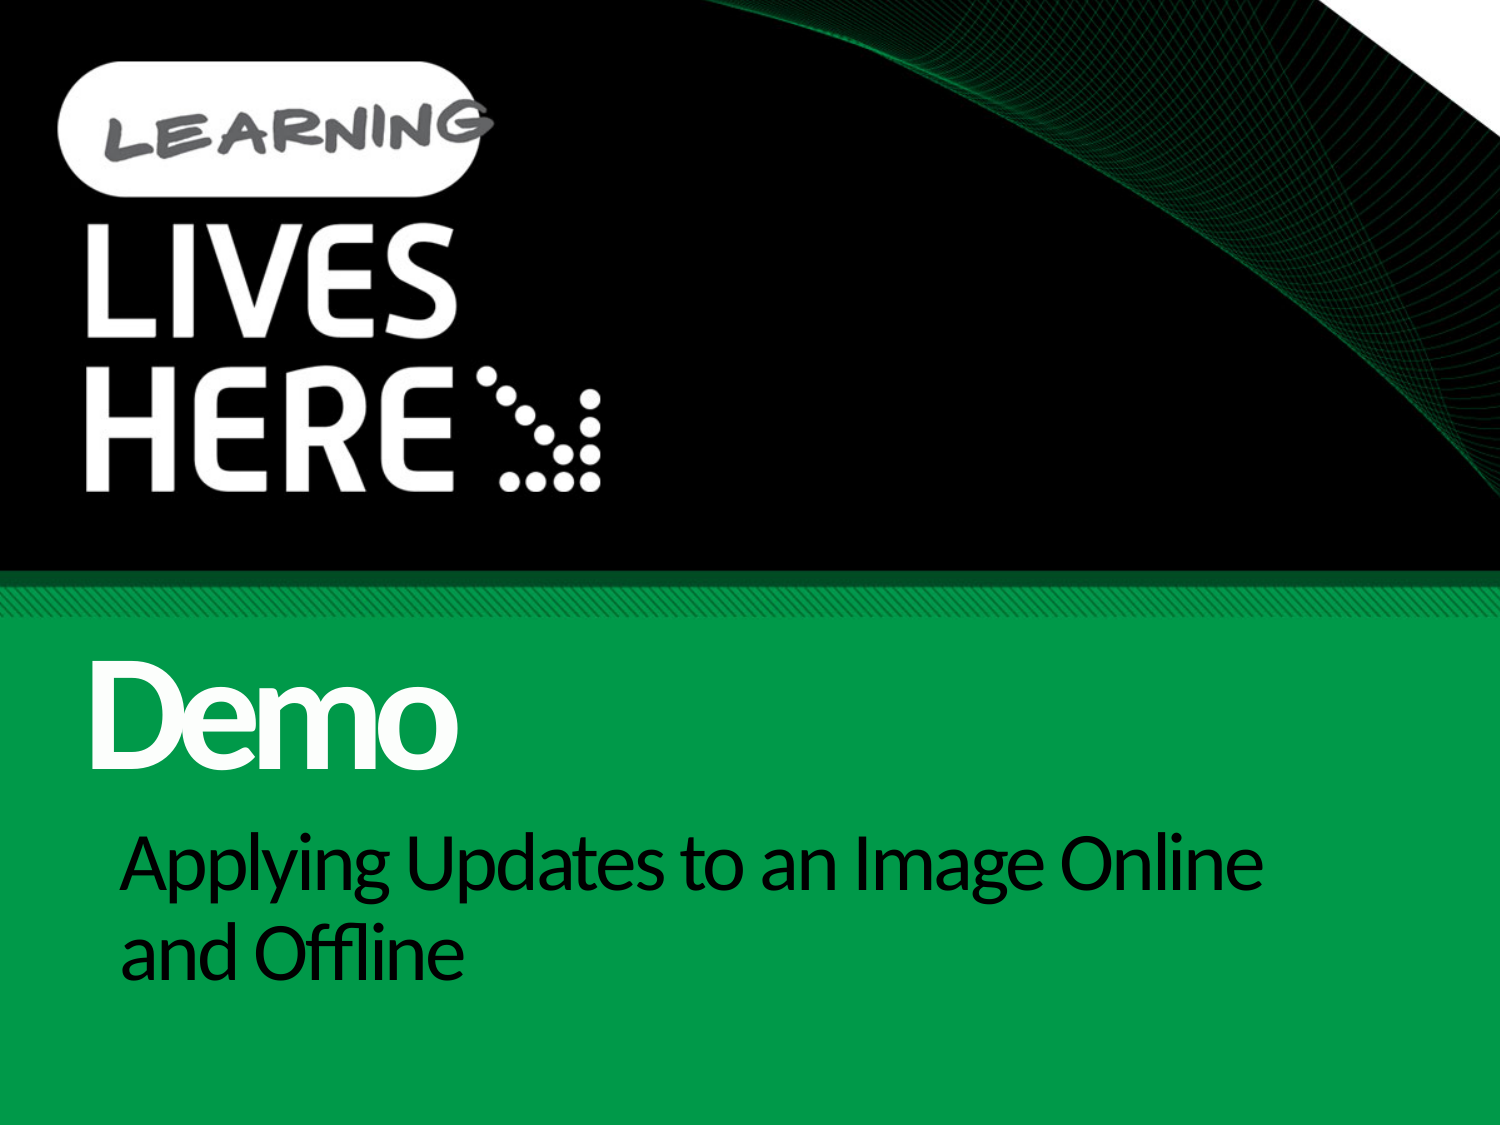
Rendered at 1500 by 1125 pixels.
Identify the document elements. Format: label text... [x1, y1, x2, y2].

title Applying Updates to an Image Online and Offline [119, 818, 1375, 943]
picture [0, 0, 1500, 1125]
list Demo [83, 625, 1344, 800]
